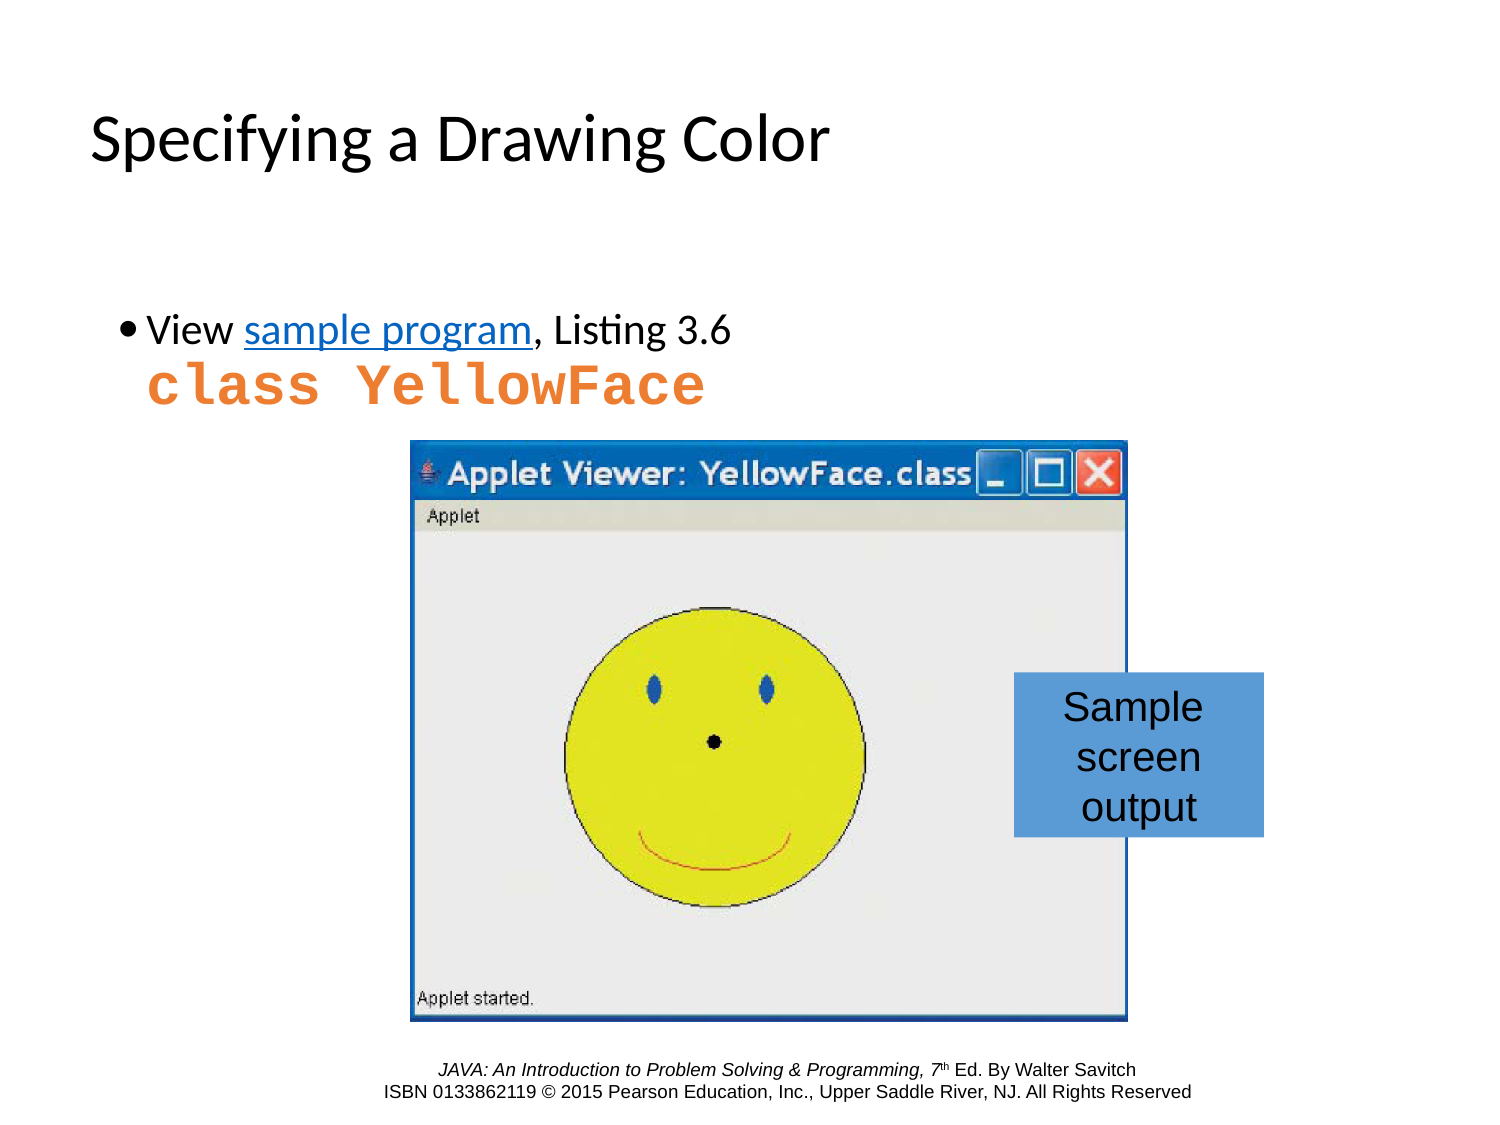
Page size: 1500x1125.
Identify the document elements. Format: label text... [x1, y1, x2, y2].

title Specifying a Drawing Color [75, 76, 1425, 202]
text_box Sample screen output [1132, 672, 1264, 838]
list View sample program, Listing 3.6 class YellowFace [103, 299, 1397, 1014]
picture [410, 440, 1128, 1022]
